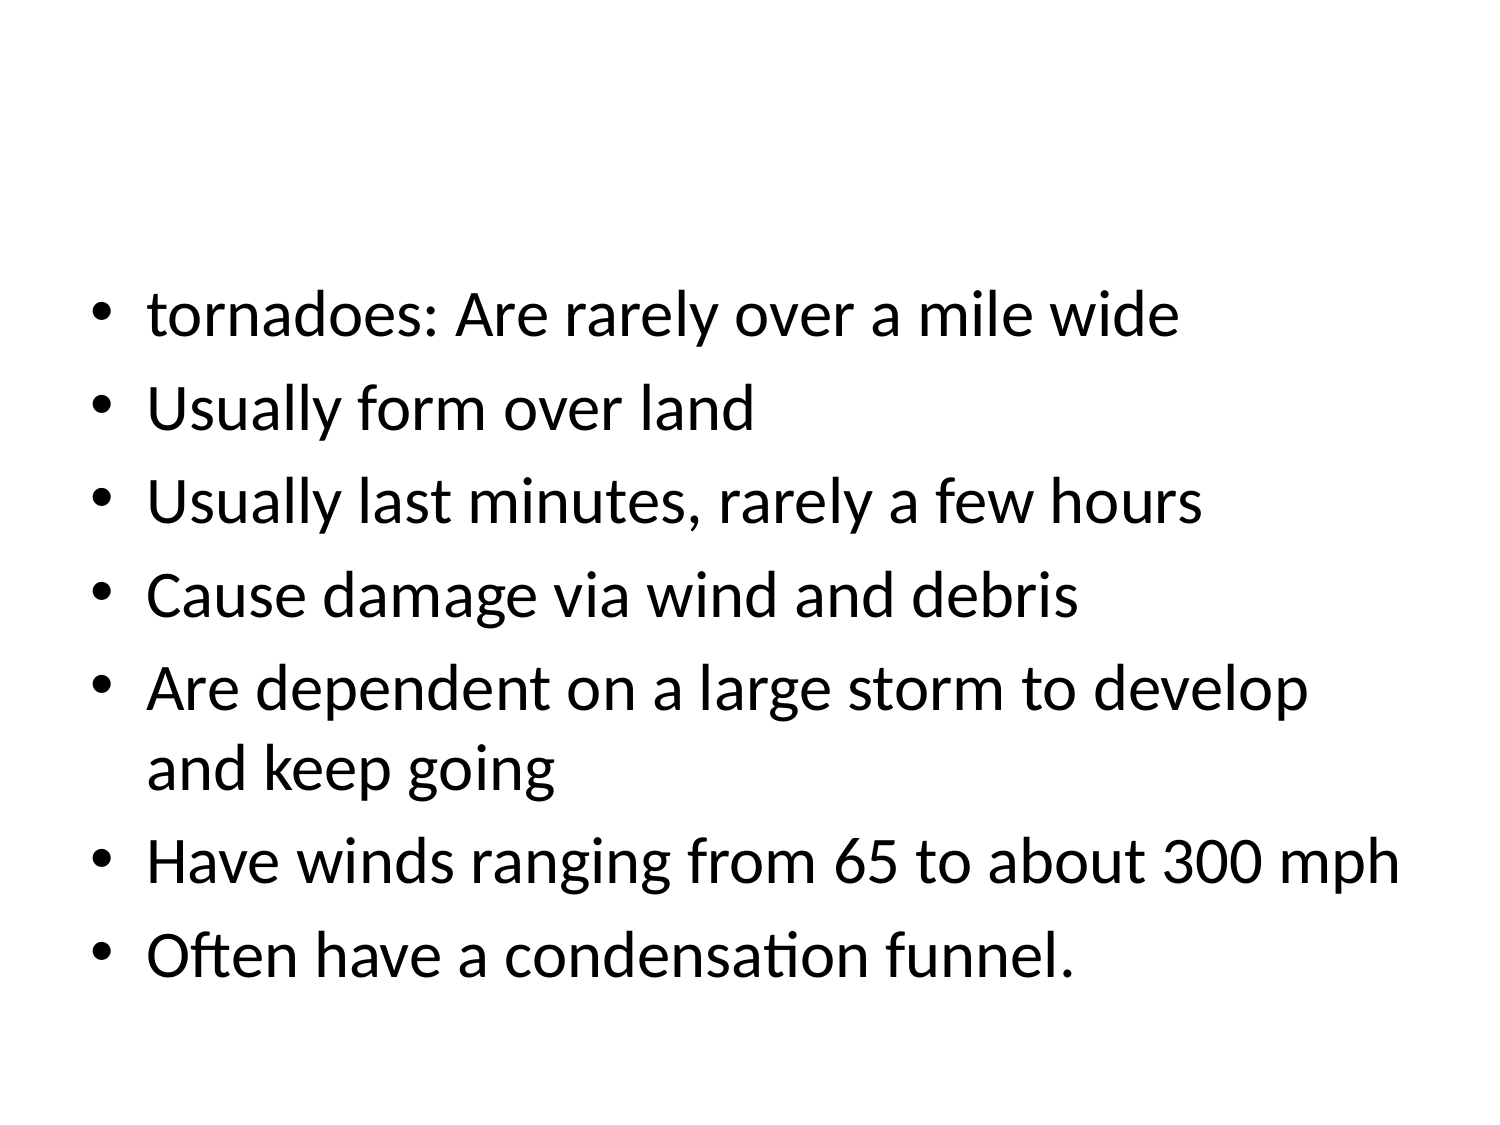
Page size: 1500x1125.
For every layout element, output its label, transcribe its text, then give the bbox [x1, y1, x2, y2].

list tornadoes: Are rarely over a mile wide Usually form over land Usually last minutes, rarely a few hours Cause damage via wind and debris Are dependent on a large storm to develop and keep going Have winds ranging from 65 to about 300 mph Often have a condensation funnel. [75, 262, 1425, 1005]
